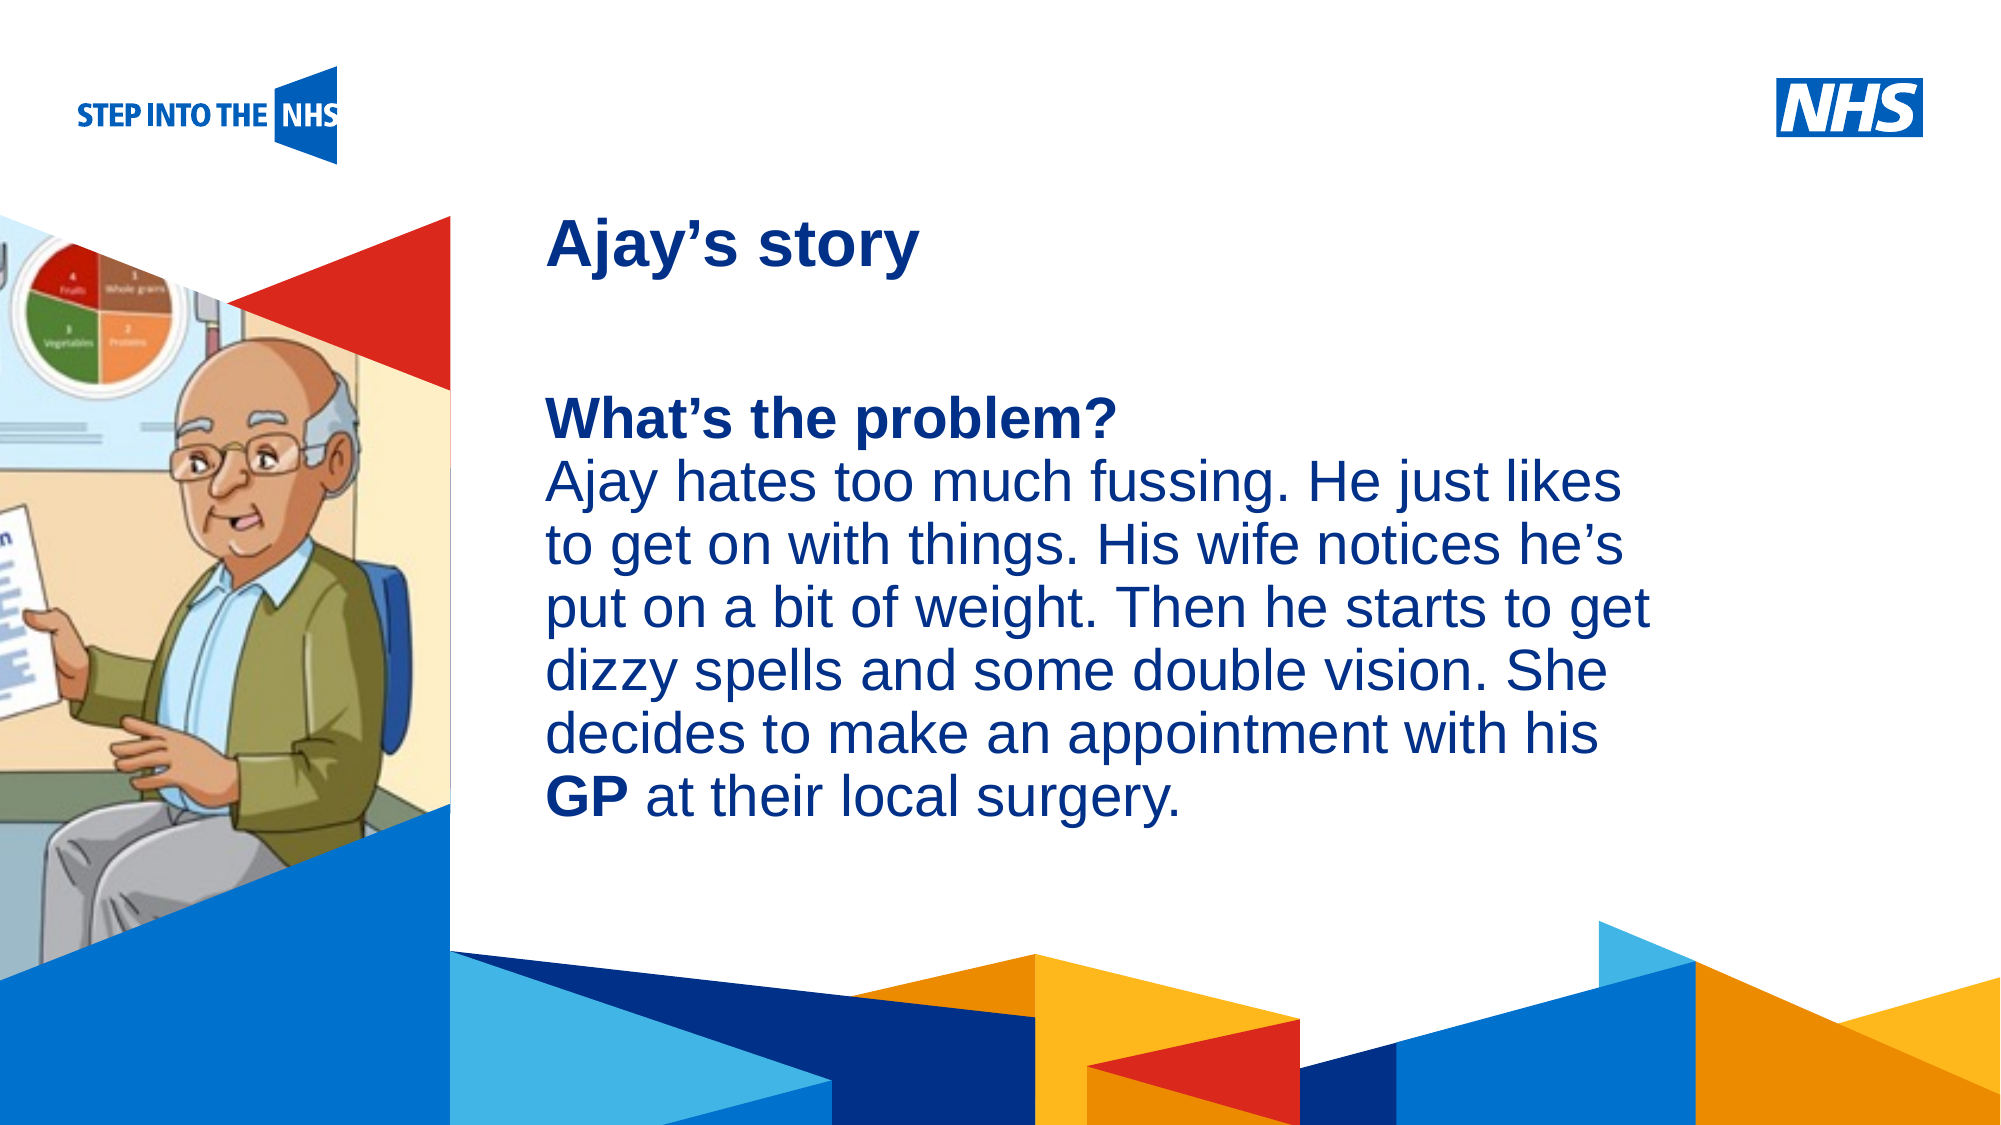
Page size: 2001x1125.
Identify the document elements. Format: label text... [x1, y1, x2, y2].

list What’s the problem? Ajay hates too much fussing. He just likes to get on with things. His wife notices he’s put on a bit of weight. Then he starts to get dizzy spells and some double vision. She decides to make an appointment with his GP at their local surgery. [545, 388, 1767, 958]
picture [0, 214, 451, 981]
title Ajay’s story [545, 208, 1672, 296]
